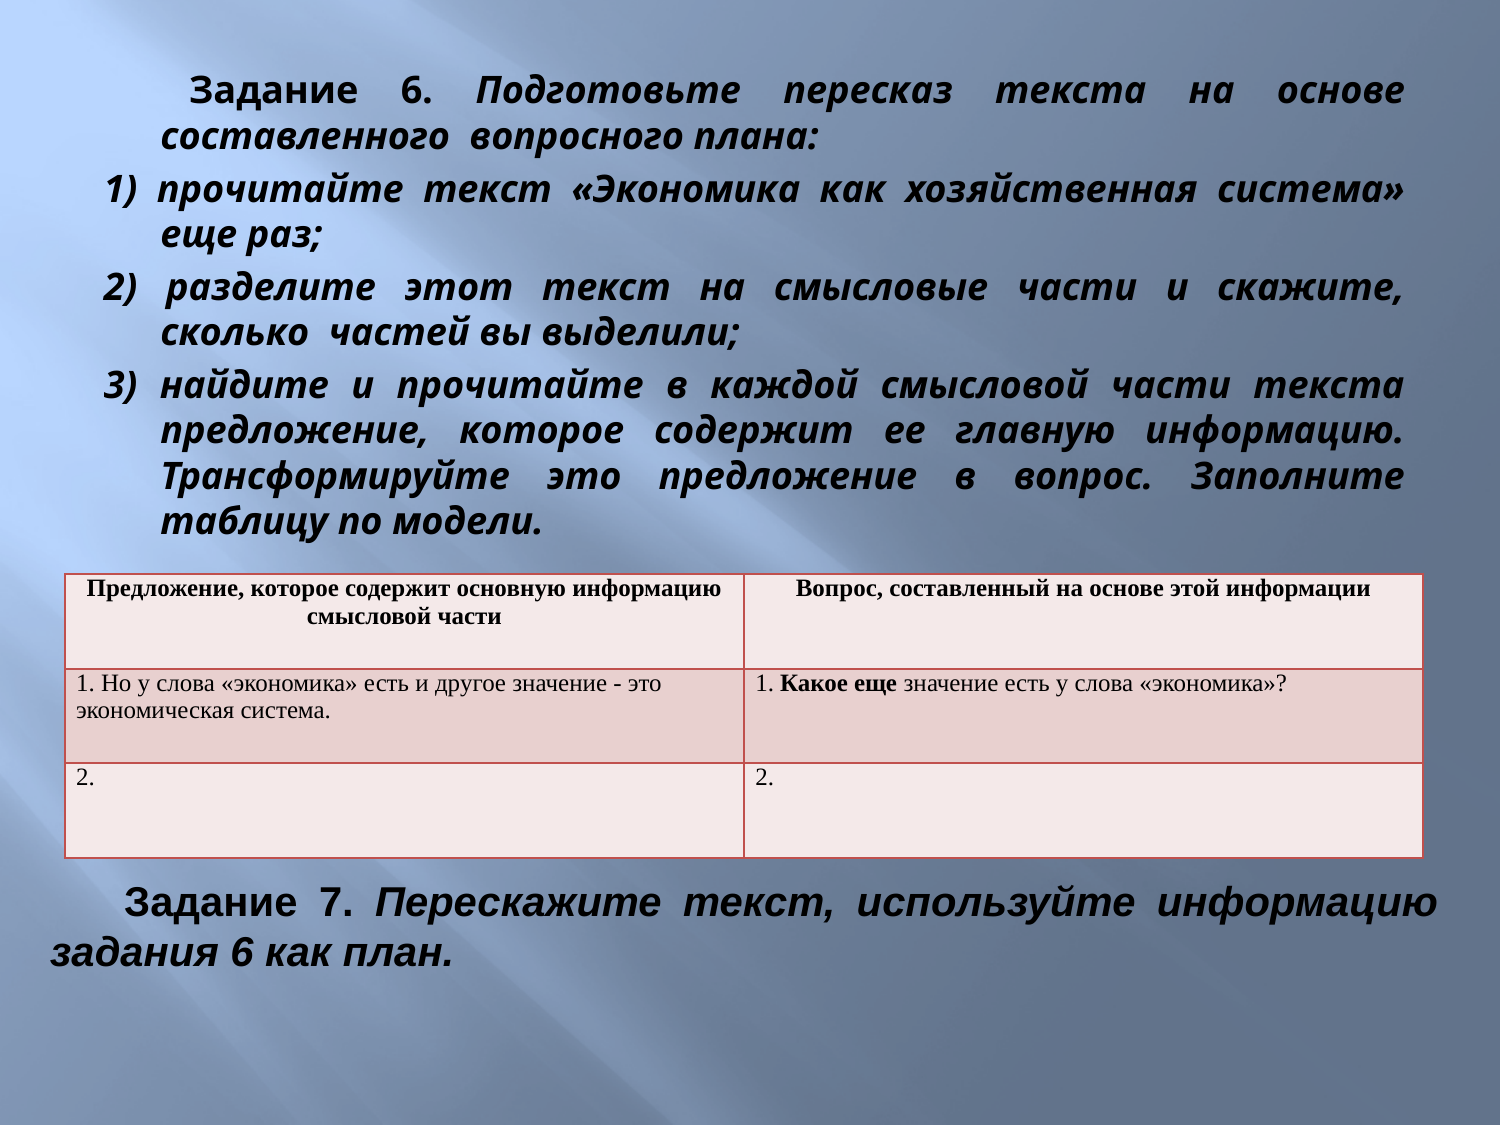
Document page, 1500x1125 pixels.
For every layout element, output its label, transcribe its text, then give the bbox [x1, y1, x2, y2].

table_header Вопрос, составленный на основе этой информации [745, 575, 1422, 668]
list Задание 6. Подготовьте пересказ текста на основе составленного вопросного плана: 1) прочитайте текст «Экономика как хозяйственная система» еще раз; 2) разделите этот текст на смысловые части и скажите, сколько частей вы выделили; 3) найдите и прочитайте в каждой смысловой части текста предложение, которое содержит ее главную информацию. Трансформируйте это предложение в вопрос. Заполните таблицу по модели. [70, 58, 1421, 551]
table_cell 2. [745, 764, 1422, 857]
table_cell 1. Но у слова «экономика» есть и другое значение - это экономическая система. [66, 670, 743, 762]
table_header Предложение, которое содержит основную информацию смысловой части [66, 575, 743, 668]
table_cell 2. [66, 764, 743, 857]
table_cell 1. Какое еще значение есть у слова «экономика»? [745, 670, 1422, 762]
text_box Задание 7. Перескажите текст, используйте информацию задания 6 как план. [35, 867, 1454, 983]
